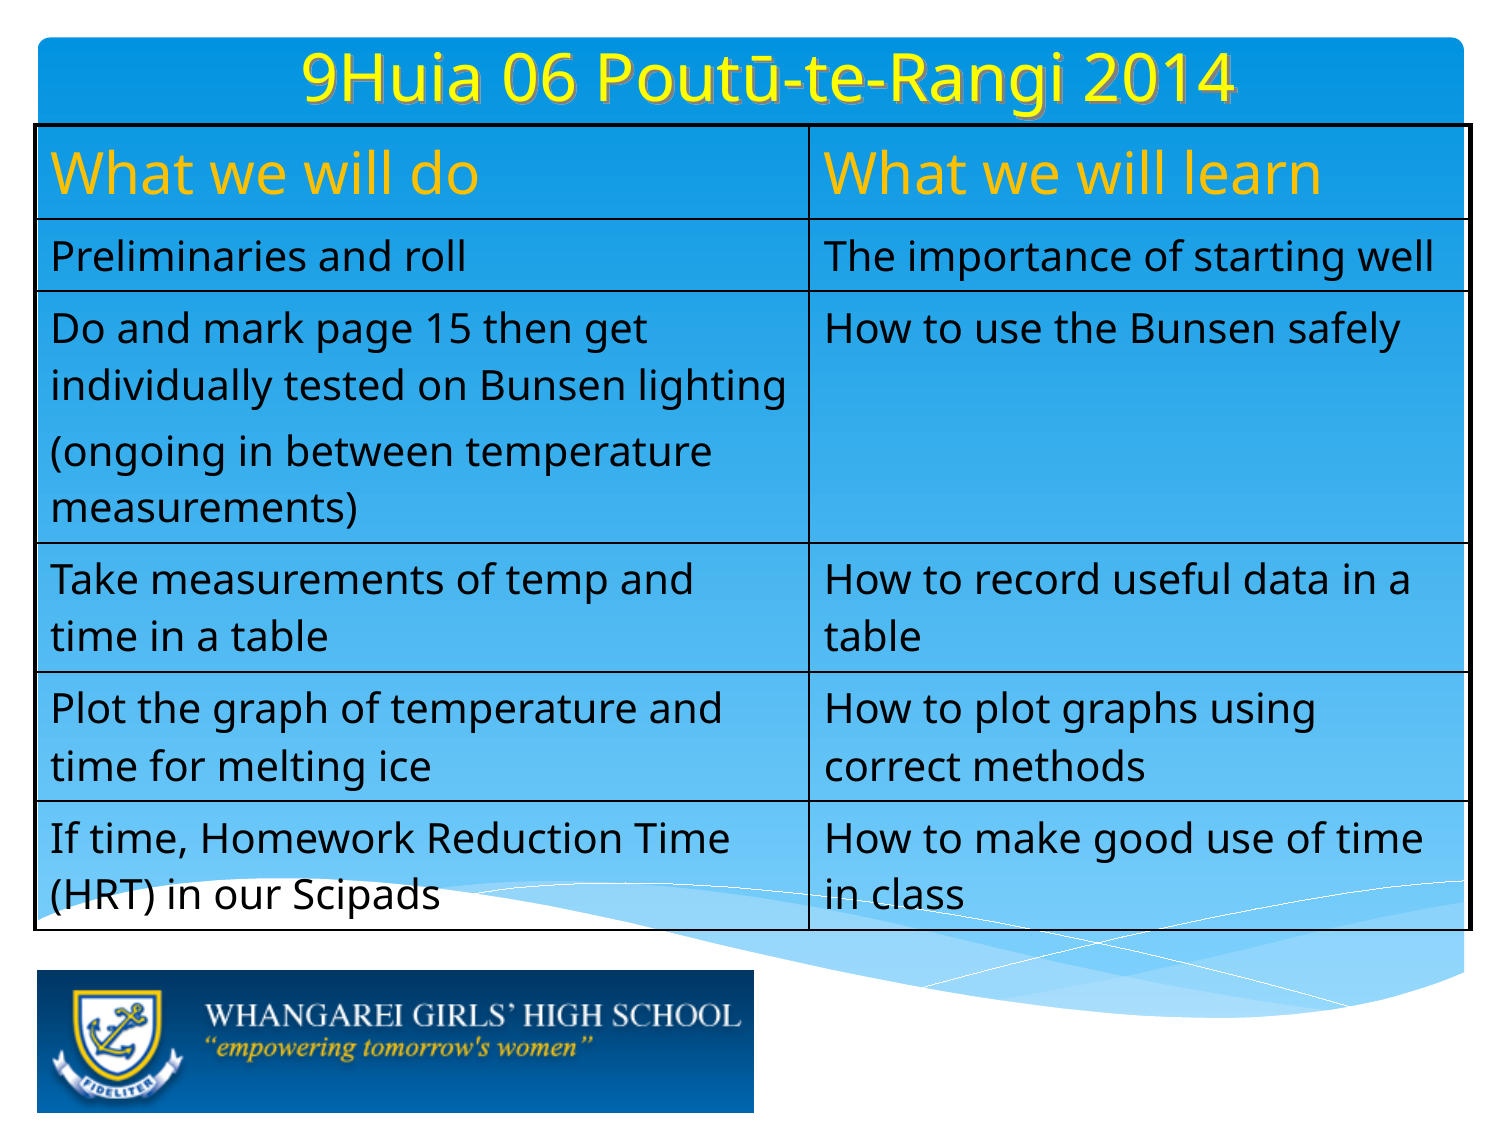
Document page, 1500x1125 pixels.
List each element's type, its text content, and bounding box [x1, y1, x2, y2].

picture [37, 970, 754, 1113]
table_cell How to plot graphs using correct methods [810, 673, 1468, 800]
table_cell If time, Homework Reduction Time (HRT) in our Scipads [37, 802, 808, 929]
table_cell How to use the Bunsen safely [810, 292, 1468, 542]
table_header What we will learn [810, 127, 1468, 218]
table_cell Do and mark page 15 then get individually tested on Bunsen lighting (ongoing in between temperature measurements) [37, 292, 808, 542]
table_cell How to record useful data in a table [810, 544, 1468, 671]
text_box 9Huia 06 Poutū-te-Rangi 2014 [162, 24, 1375, 123]
table_cell Take measurements of temp and time in a table [37, 544, 808, 671]
table_header What we will do [37, 127, 808, 218]
table_cell How to make good use of time in class [810, 802, 1468, 929]
table_cell The importance of starting well [810, 220, 1468, 290]
table_cell Plot the graph of temperature and time for melting ice [37, 673, 808, 800]
table_cell Preliminaries and roll [37, 220, 808, 290]
